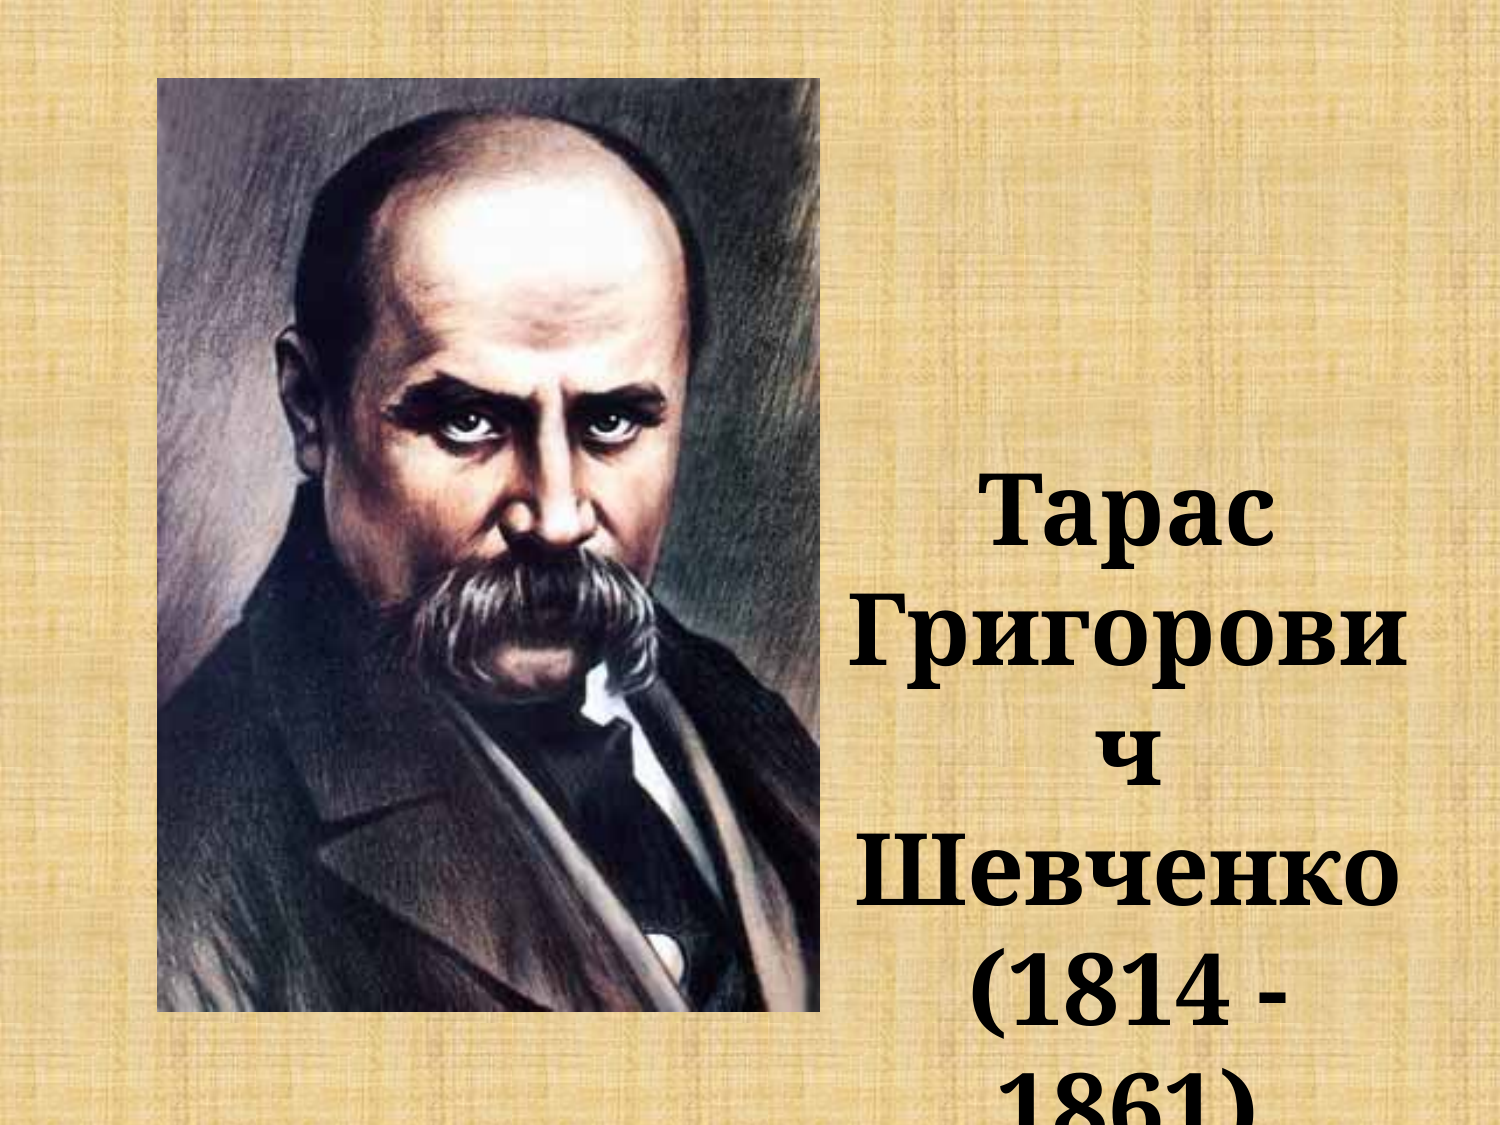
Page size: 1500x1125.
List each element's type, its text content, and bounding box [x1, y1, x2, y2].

picture [0, 0, 1500, 1125]
text_box Тарас Григорович Шевченко (1814 - 1861) [820, 438, 1436, 1125]
